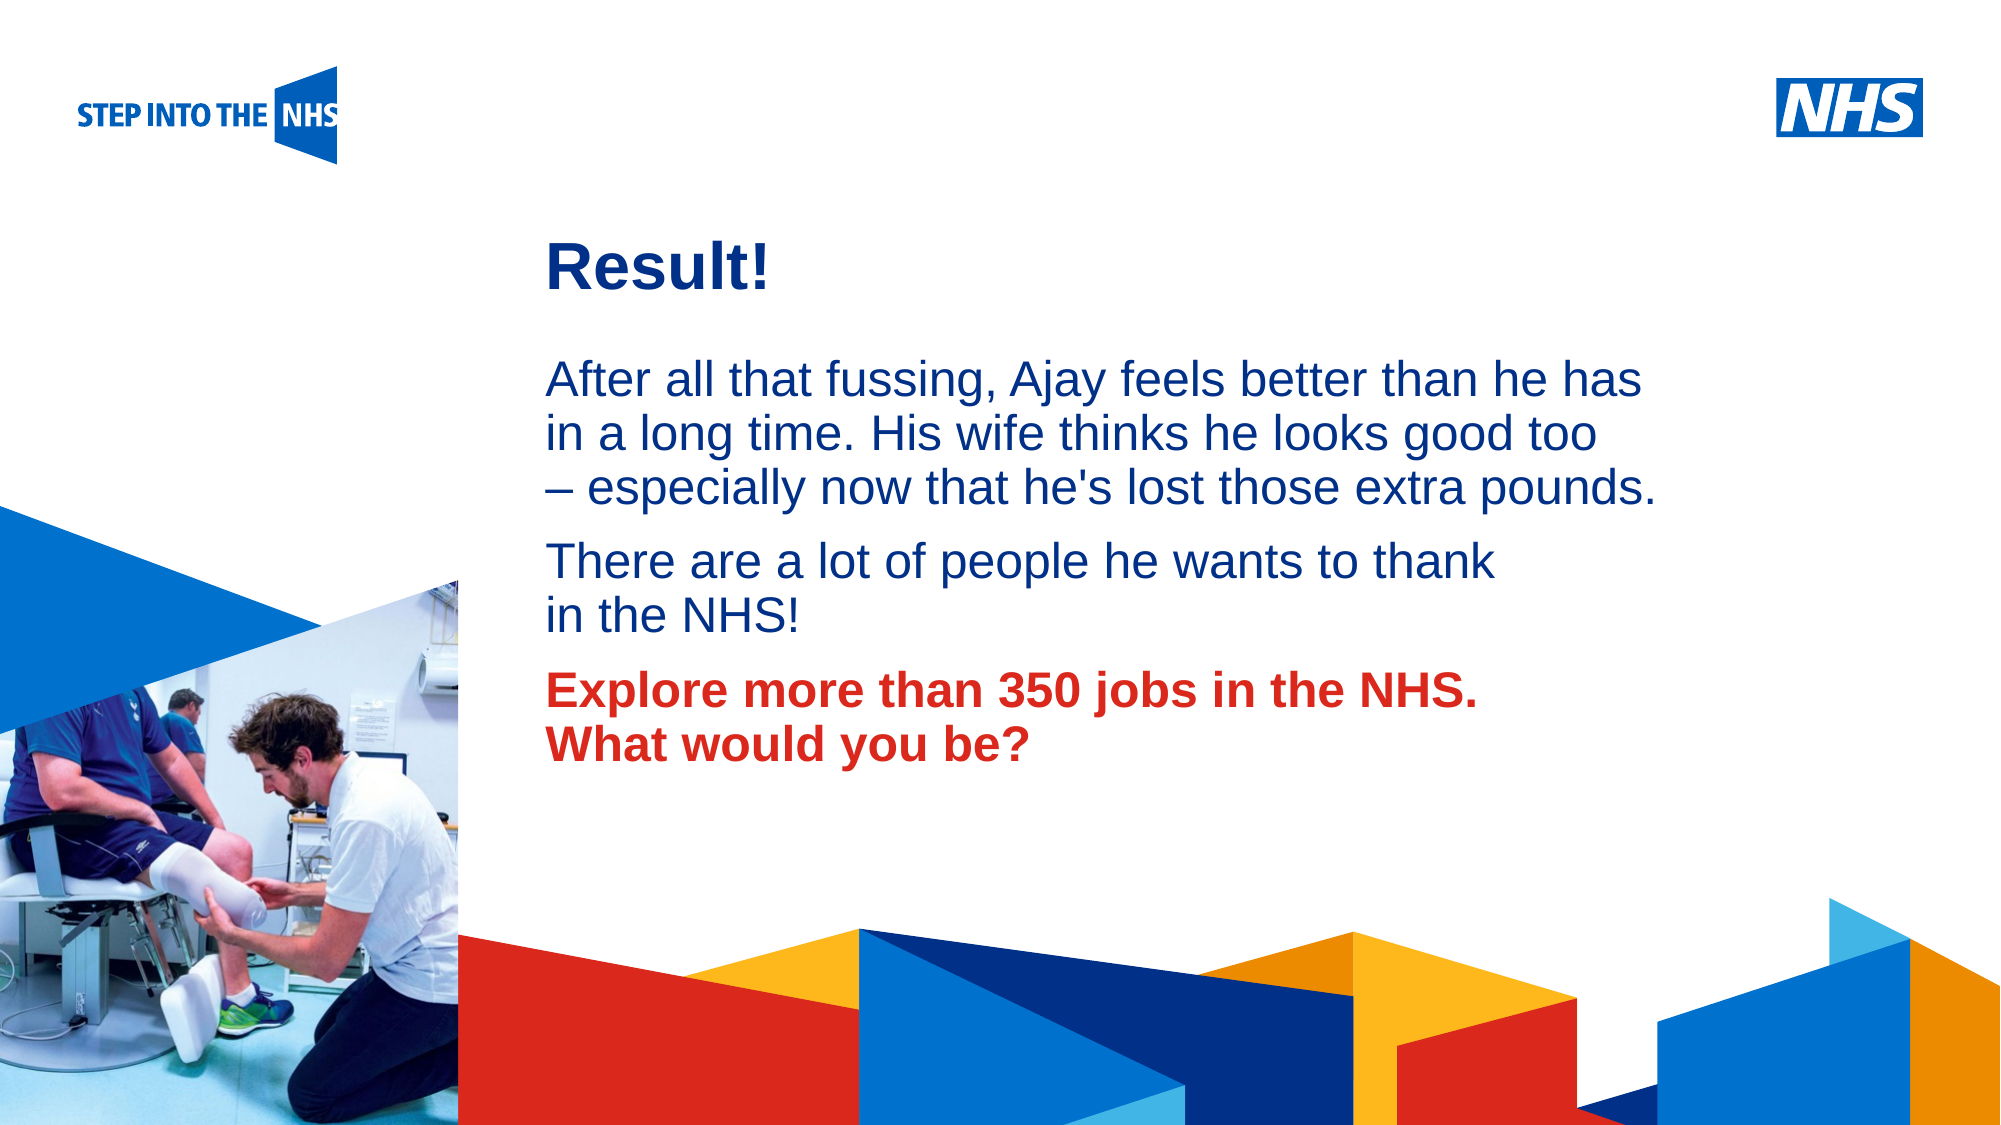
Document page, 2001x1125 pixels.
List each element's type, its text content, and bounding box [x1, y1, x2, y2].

list After all that fussing, Ajay feels better than he has in a long time. His wife thinks he looks good too – especially now that he's lost those extra pounds. There are a lot of people he wants to thank in the NHS! Explore more than 350 jobs in the NHS. What would you be? [545, 353, 1767, 898]
picture [0, 580, 459, 1125]
title Result! [545, 232, 1767, 352]
